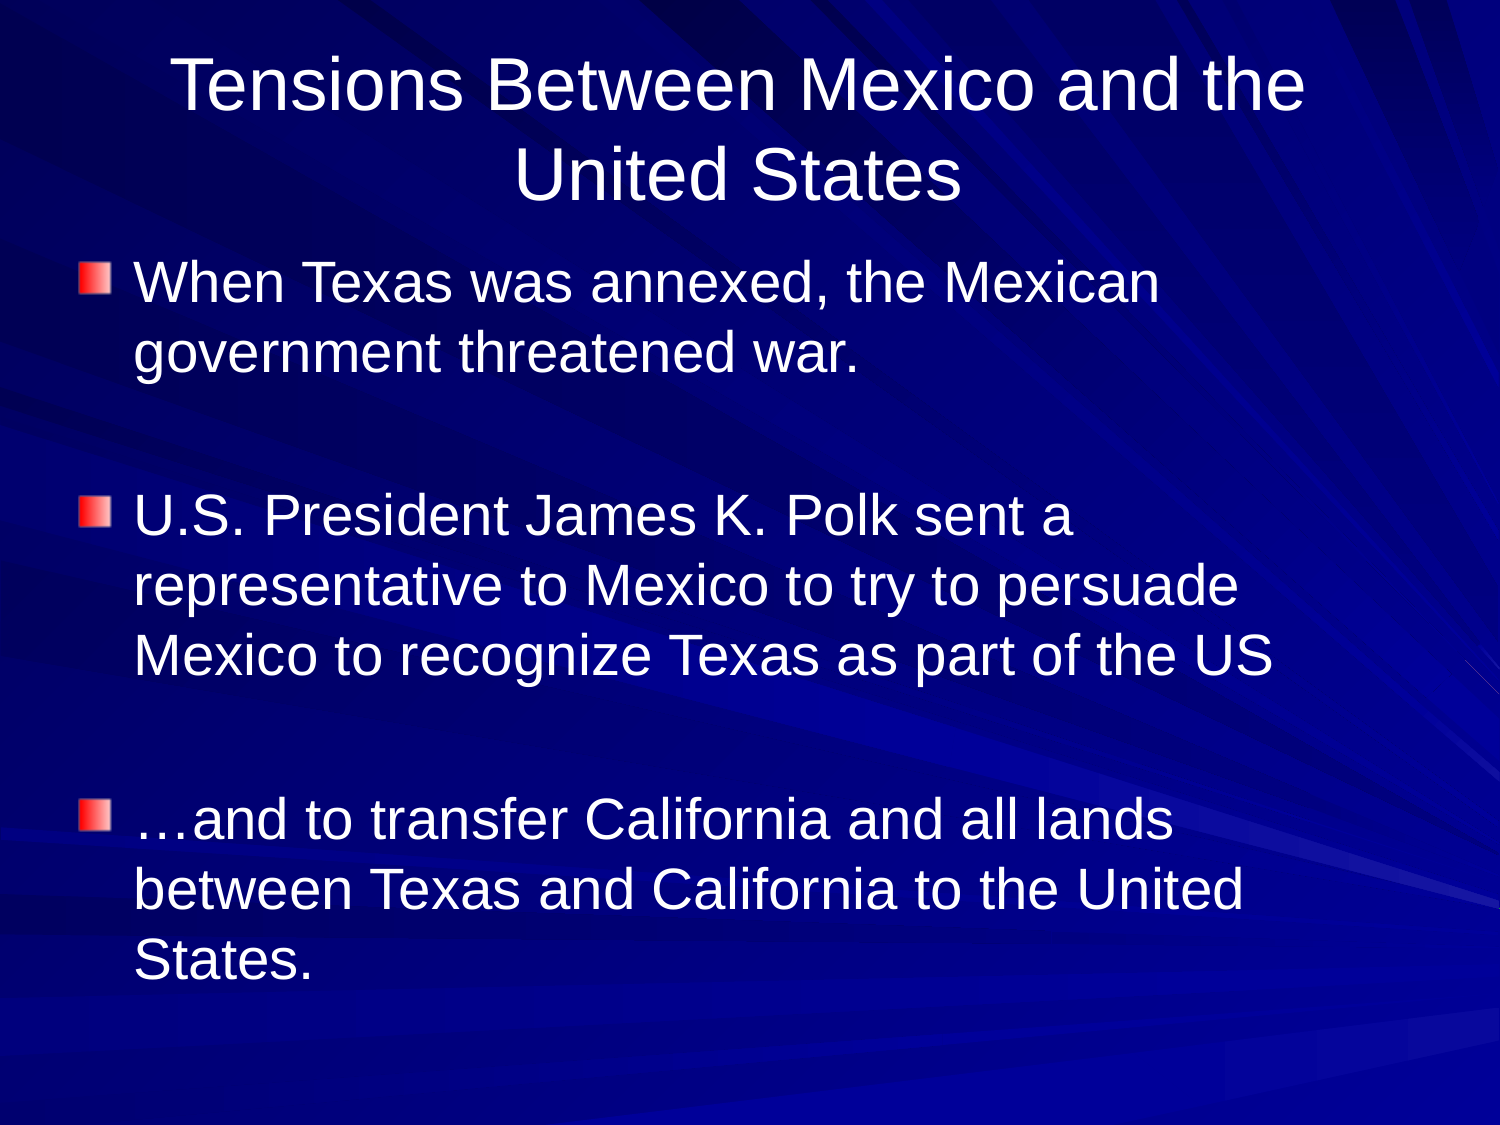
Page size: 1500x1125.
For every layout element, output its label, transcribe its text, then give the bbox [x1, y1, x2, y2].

picture [77, 260, 115, 298]
picture [77, 797, 115, 835]
list When Texas was annexed, the Mexican government threatened war. U.S. President James K. Polk sent a representative to Mexico to try to persuade Mexico to recognize Texas as part of the US …and to transfer California and all lands between Texas and California to the United States. [62, 174, 1413, 919]
picture [77, 494, 115, 531]
title Tensions Between Mexico and the United States [63, 73, 1414, 179]
